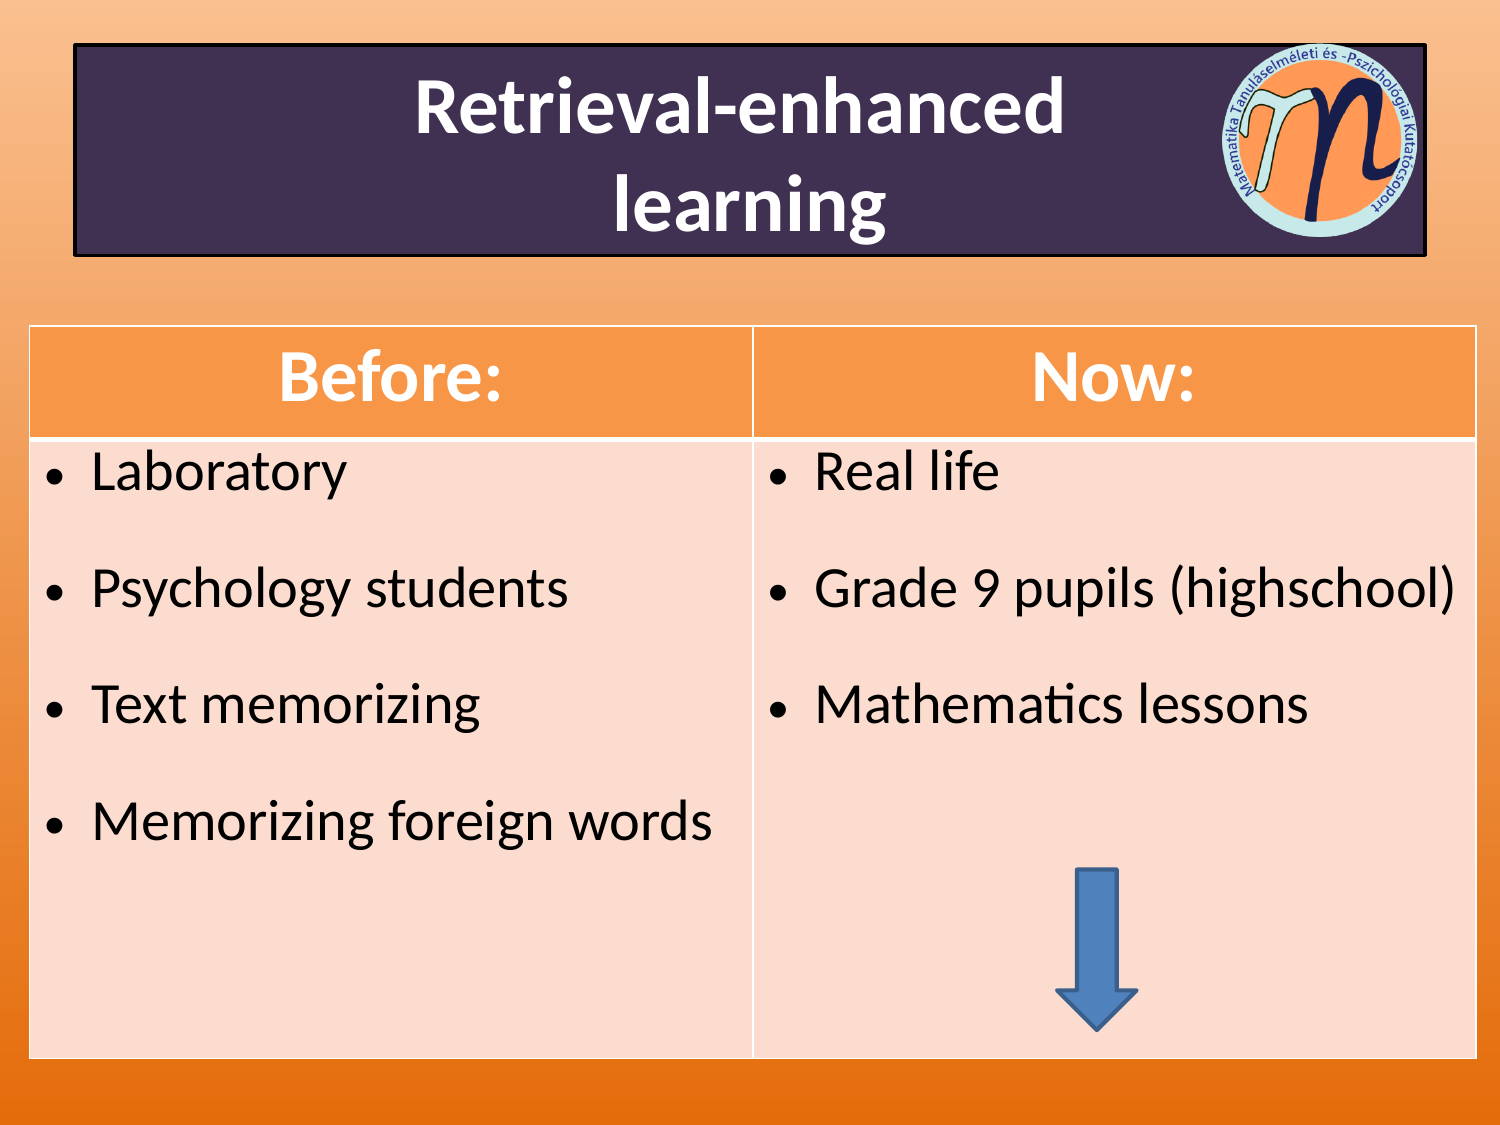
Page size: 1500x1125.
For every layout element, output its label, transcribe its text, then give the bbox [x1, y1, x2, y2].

table_cell Laboratory Psychology students Text memorizing Memorizing foreign words [30, 442, 752, 1058]
table_header Before: [30, 327, 752, 437]
table_header Now: [754, 327, 1475, 437]
text_box [1055, 867, 1139, 1033]
title Retrieval-enhanced learning [73, 43, 1427, 257]
picture [1222, 40, 1422, 238]
table_cell Real life Grade 9 pupils (highschool) Mathematics lessons [754, 442, 1475, 1058]
